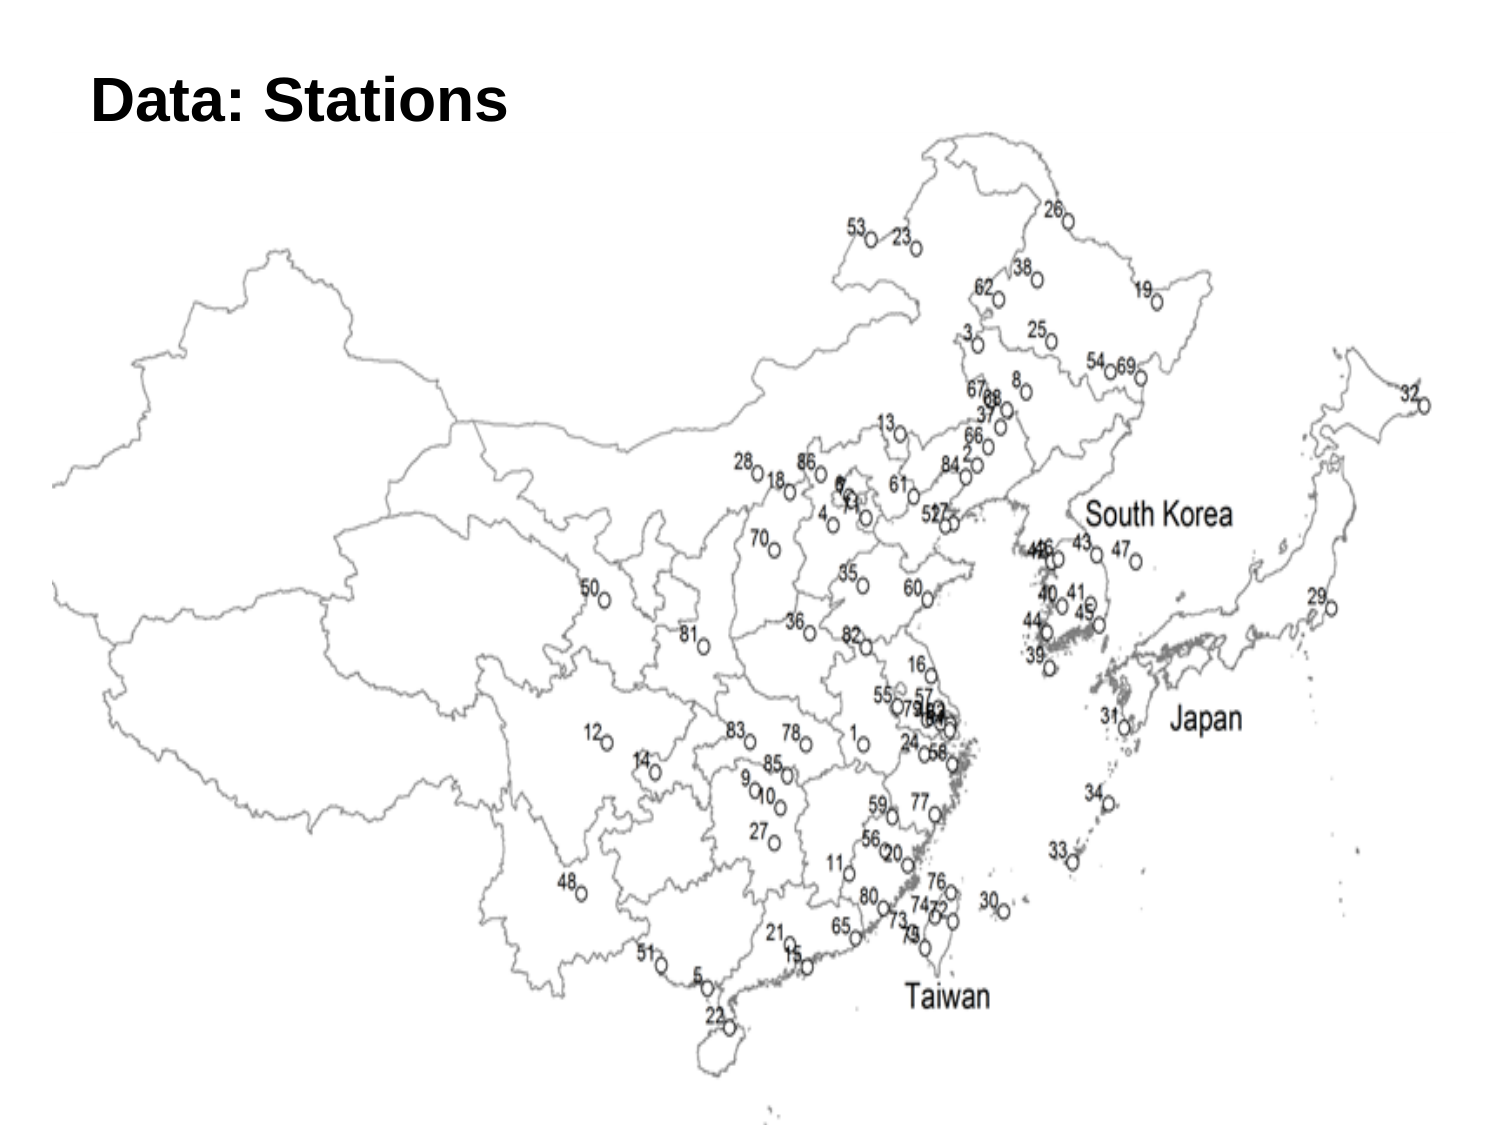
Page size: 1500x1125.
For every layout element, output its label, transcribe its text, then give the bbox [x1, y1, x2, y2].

picture [52, 131, 1457, 1125]
title Data: Stations [75, 45, 1425, 129]
